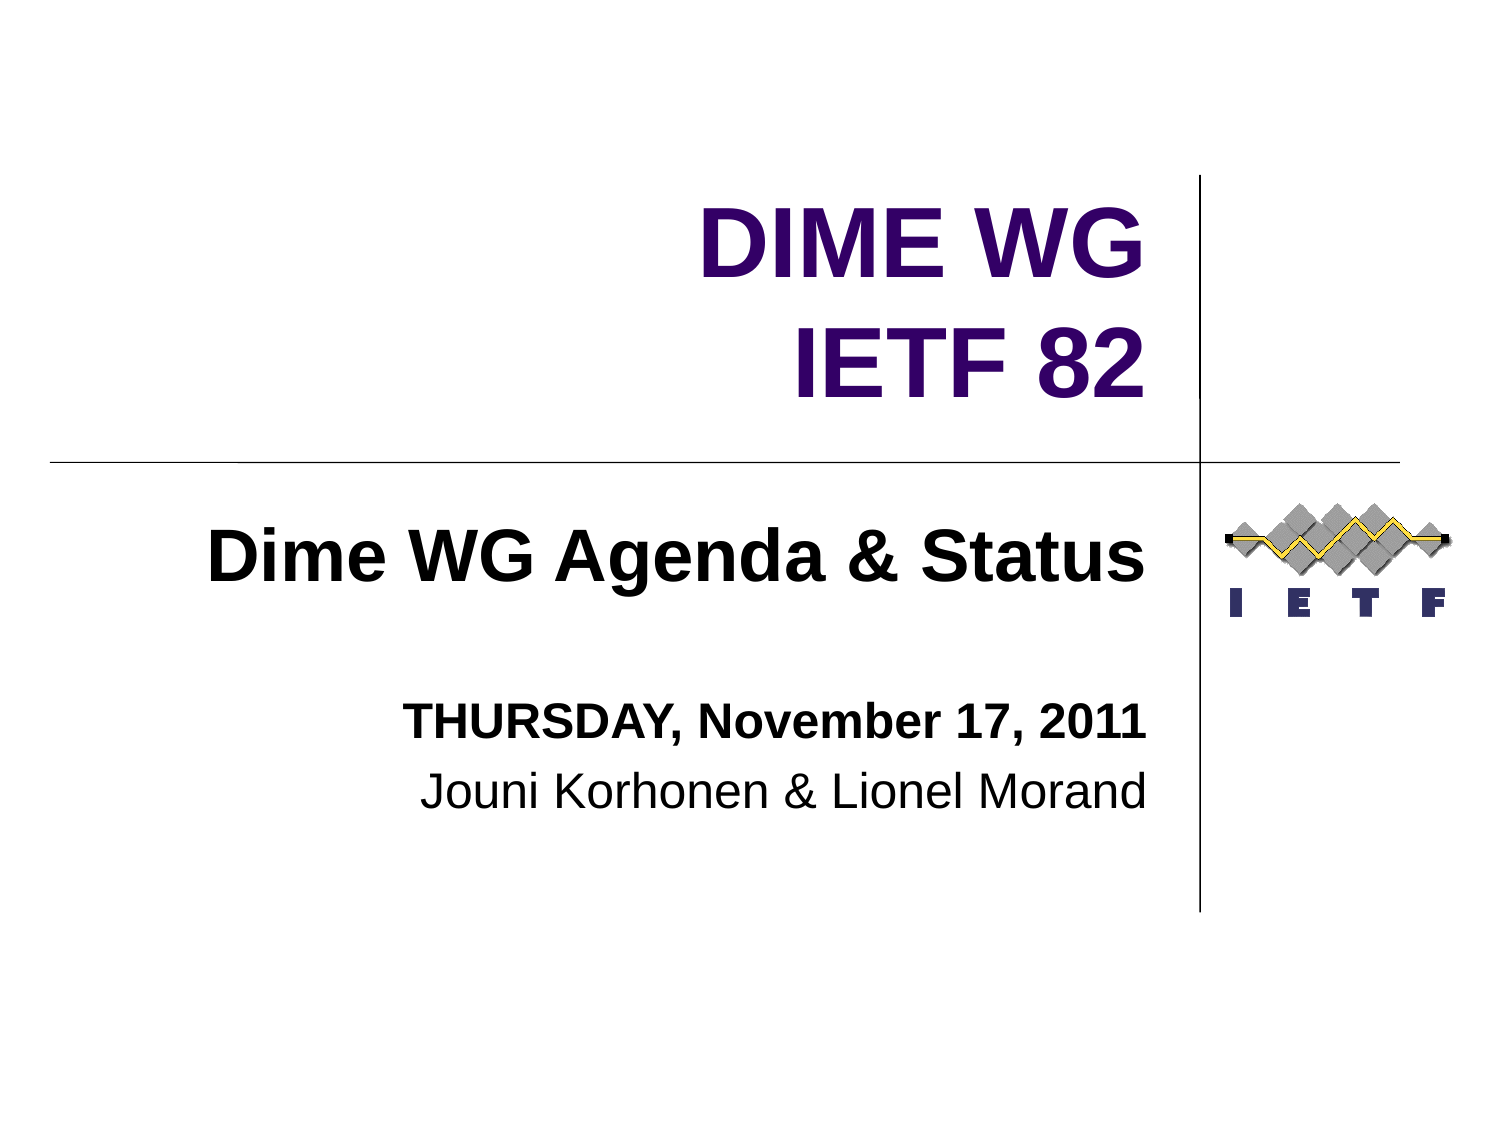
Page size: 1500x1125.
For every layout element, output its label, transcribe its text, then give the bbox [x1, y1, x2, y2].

subtitle Dime WG Agenda & Status THURSDAY, November 17, 2011 Jouni Korhonen & Lionel Morand [49, 499, 1163, 976]
title DIME WG IETF 82 [49, 74, 1163, 426]
picture [1212, 487, 1463, 631]
